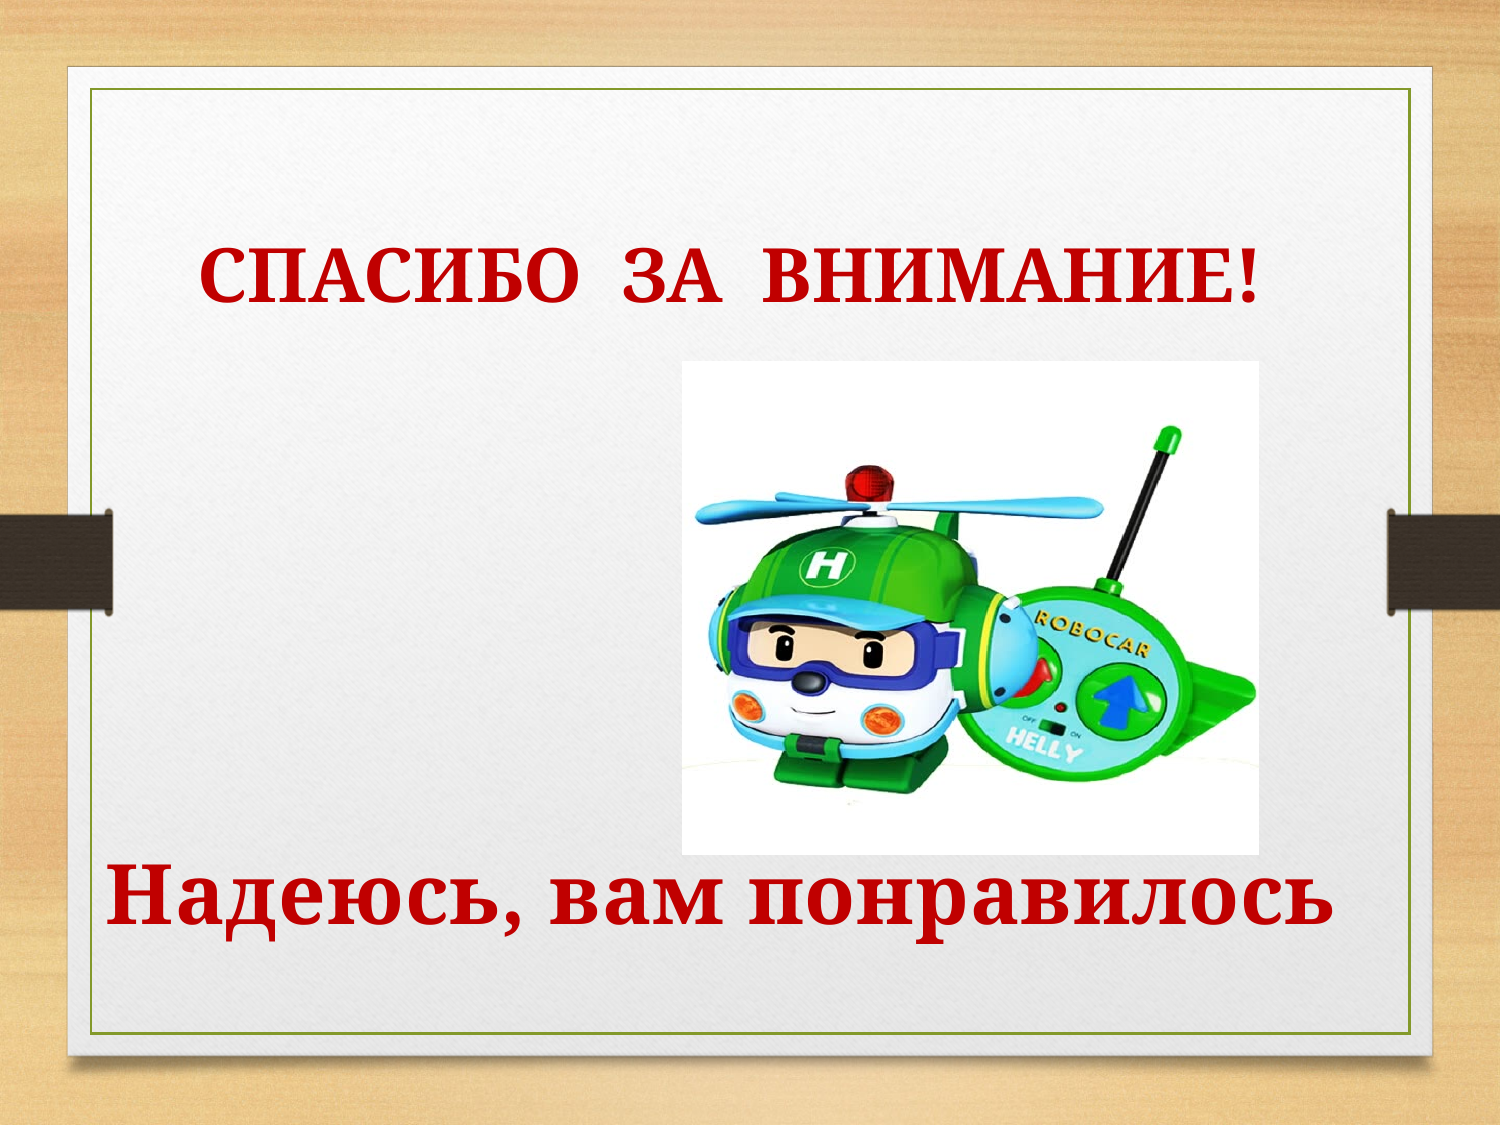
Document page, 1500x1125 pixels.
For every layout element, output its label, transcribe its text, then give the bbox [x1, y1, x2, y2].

picture [0, 0, 1500, 1125]
text_box Надеюсь, вам понравилось [90, 834, 1352, 950]
text_box Спасибо за внимание! [182, 219, 1280, 325]
